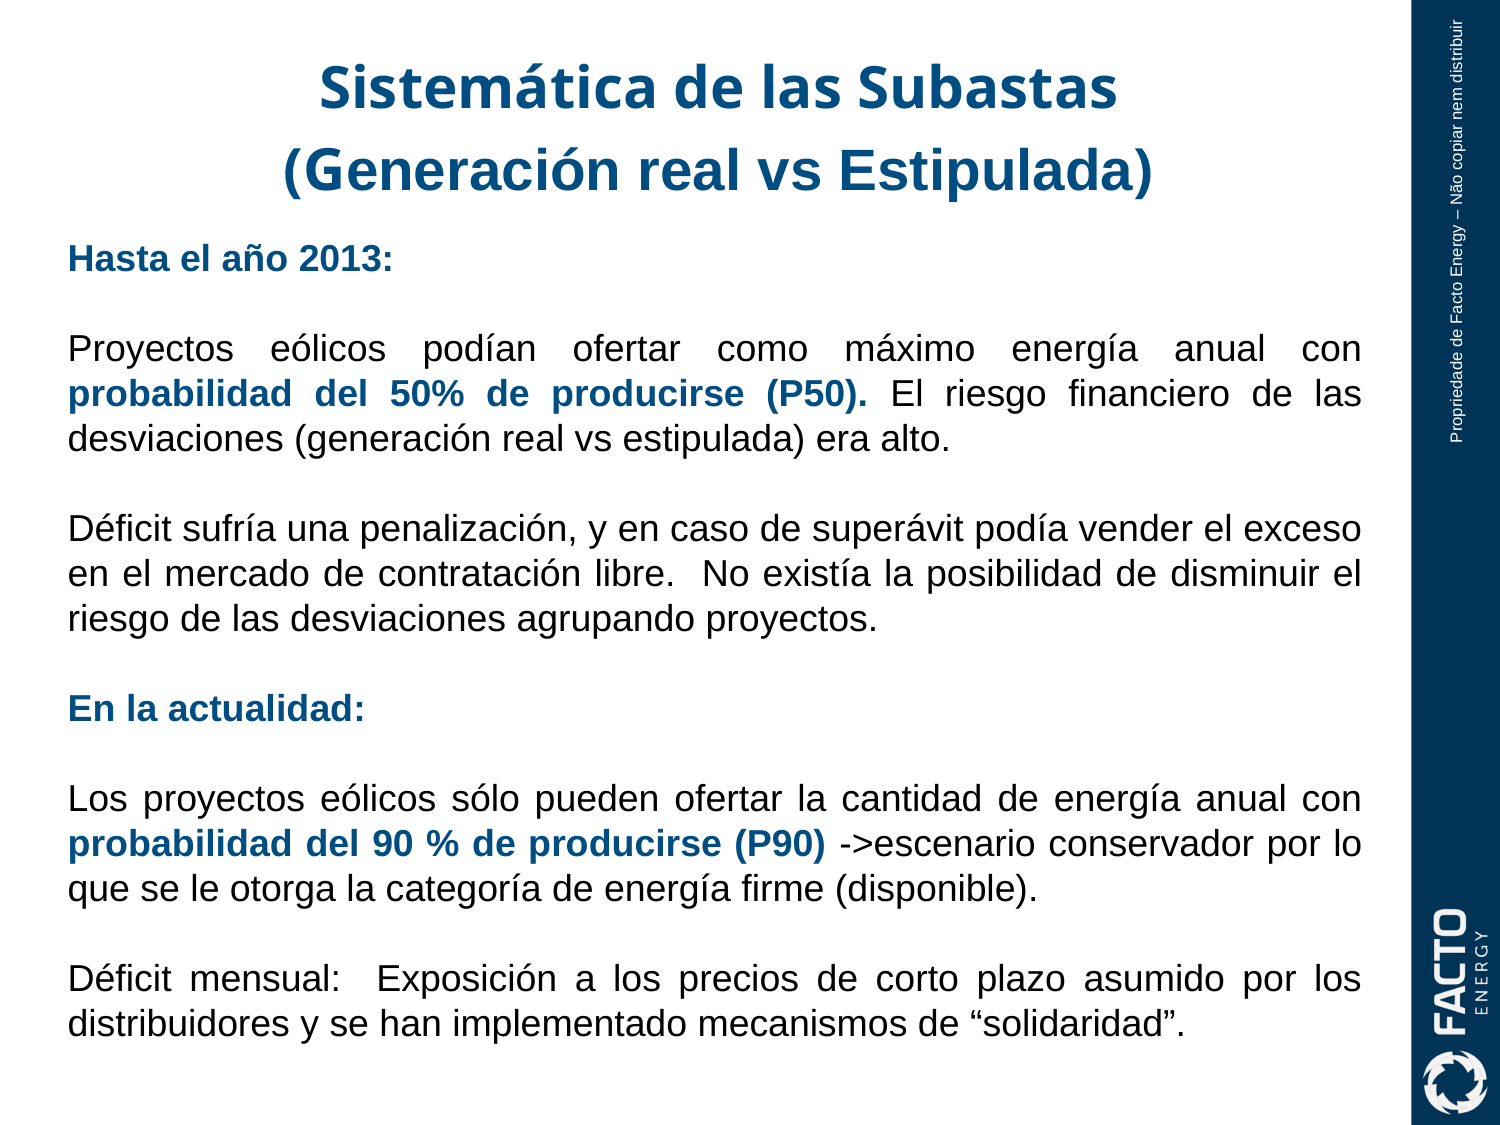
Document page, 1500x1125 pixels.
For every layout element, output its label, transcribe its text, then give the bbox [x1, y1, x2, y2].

picture [1349, 906, 1500, 1118]
text_box Propriedade de Facto Energy – Não copiar nem distribuir [1437, 4, 1473, 458]
text_box [1411, 0, 1500, 974]
text_box [1411, 1055, 1500, 1125]
text_box Hasta el año 2013: Proyectos eólicos podían ofertar como máximo energía anual con probabilidad del 50% de producirse (P50). El riesgo financiero de las desviaciones (generación real vs estipulada) era alto. Déficit sufría una penalización, y en caso de superávit podía vender el exceso en el mercado de contratación libre. No existía la posibilidad de disminuir el riesgo de las desviaciones agrupando proyectos. En la actualidad: Los proyectos eólicos sólo pueden ofertar la cantidad de energía anual con probabilidad del 90 % de producirse (P90) ->escenario conservador por lo que se le otorga la categoría de energía firme (disponible). Déficit mensual: Exposición a los precios de corto plazo asumido por los distribuidores y se han implementado mecanismos de “solidaridad”. [52, 226, 1377, 1097]
text_box Sistemática de las Subastas (Generación real vs Estipulada) [52, 42, 1385, 291]
